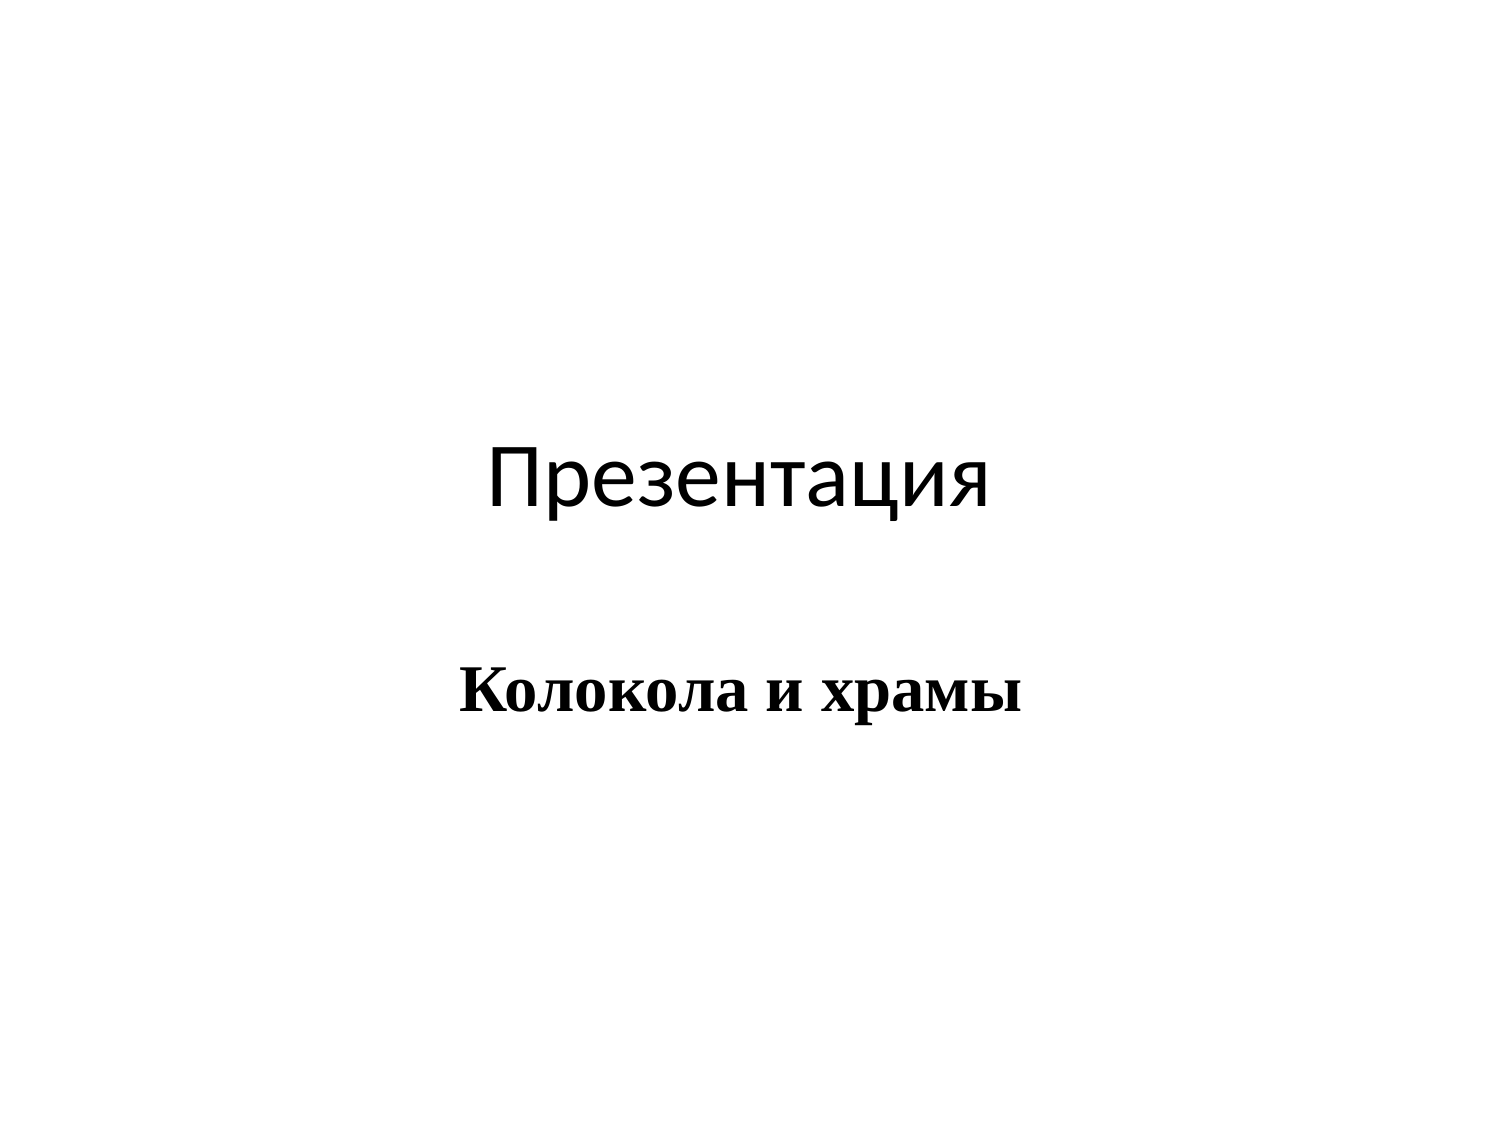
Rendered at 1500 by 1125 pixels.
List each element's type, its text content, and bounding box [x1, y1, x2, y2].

subtitle Колокола и храмы [225, 637, 1275, 925]
title Презентация [112, 349, 1388, 591]
